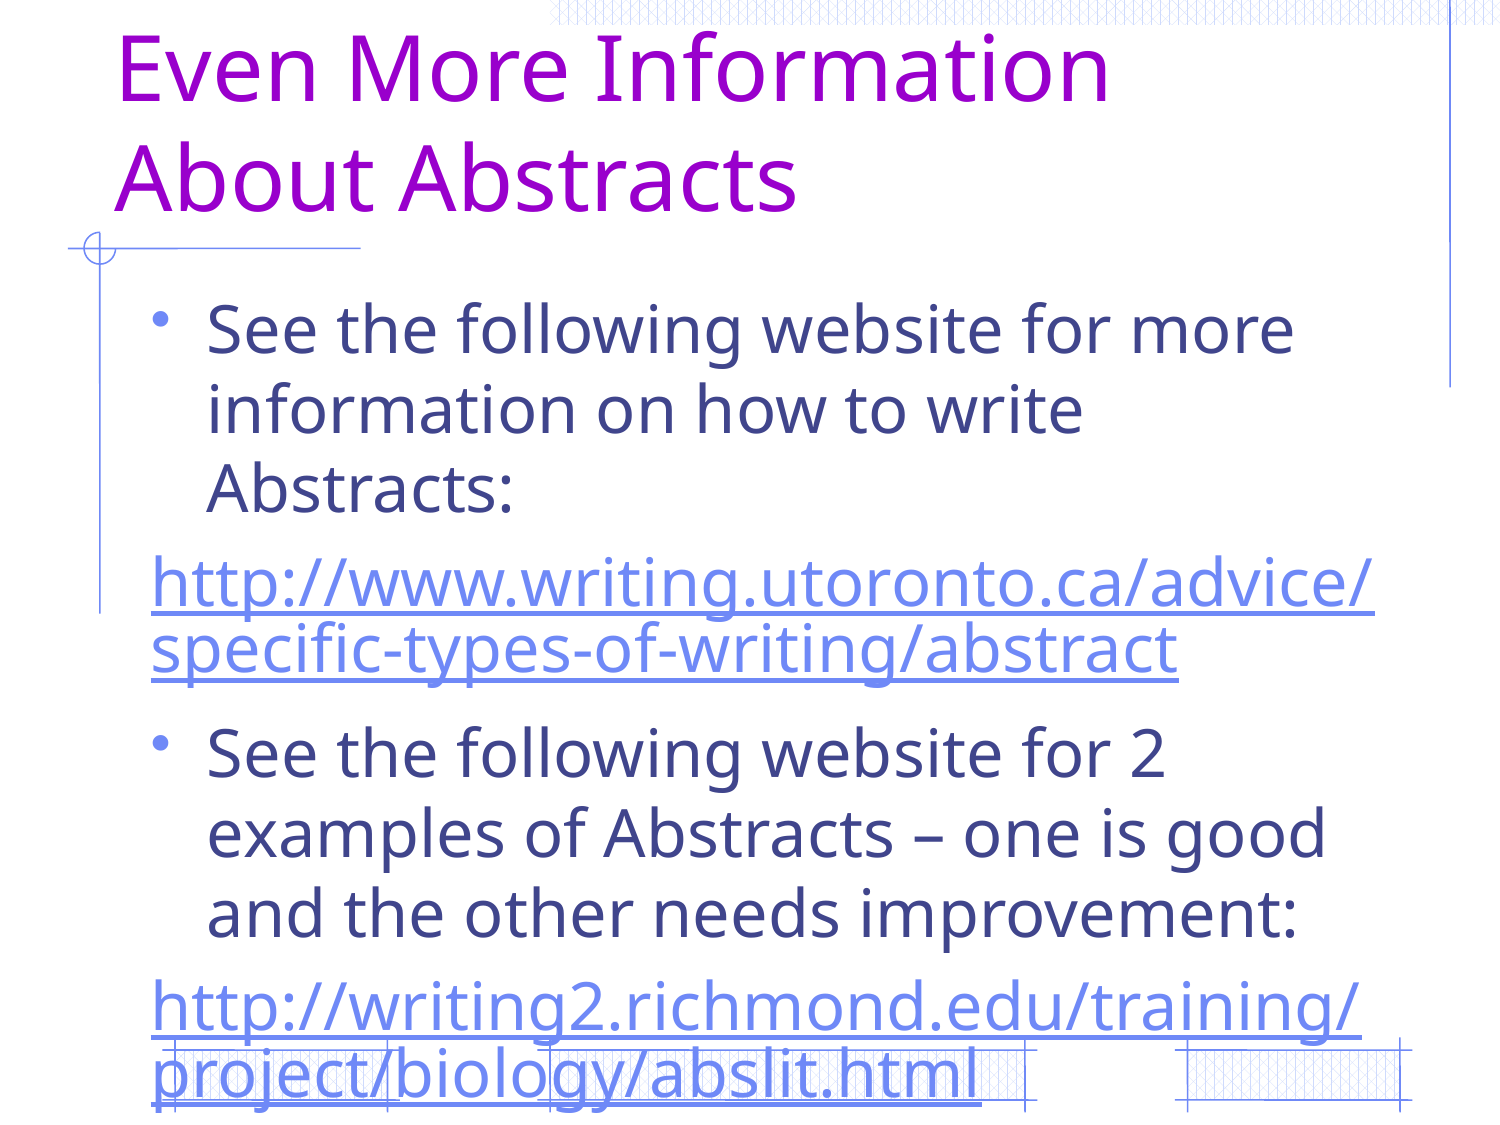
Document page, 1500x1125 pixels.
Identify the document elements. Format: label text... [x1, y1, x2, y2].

list See the following website for more information on how to write Abstracts: http://www.writing.utoronto.ca/advice/specific-types-of-writing/abstract See the following website for 2 examples of Abstracts – one is good and the other needs improvement: http://writing2.richmond.edu/training/project/biology/abslit.html [135, 278, 1411, 955]
title Even More Information About Abstracts [99, 49, 1376, 238]
